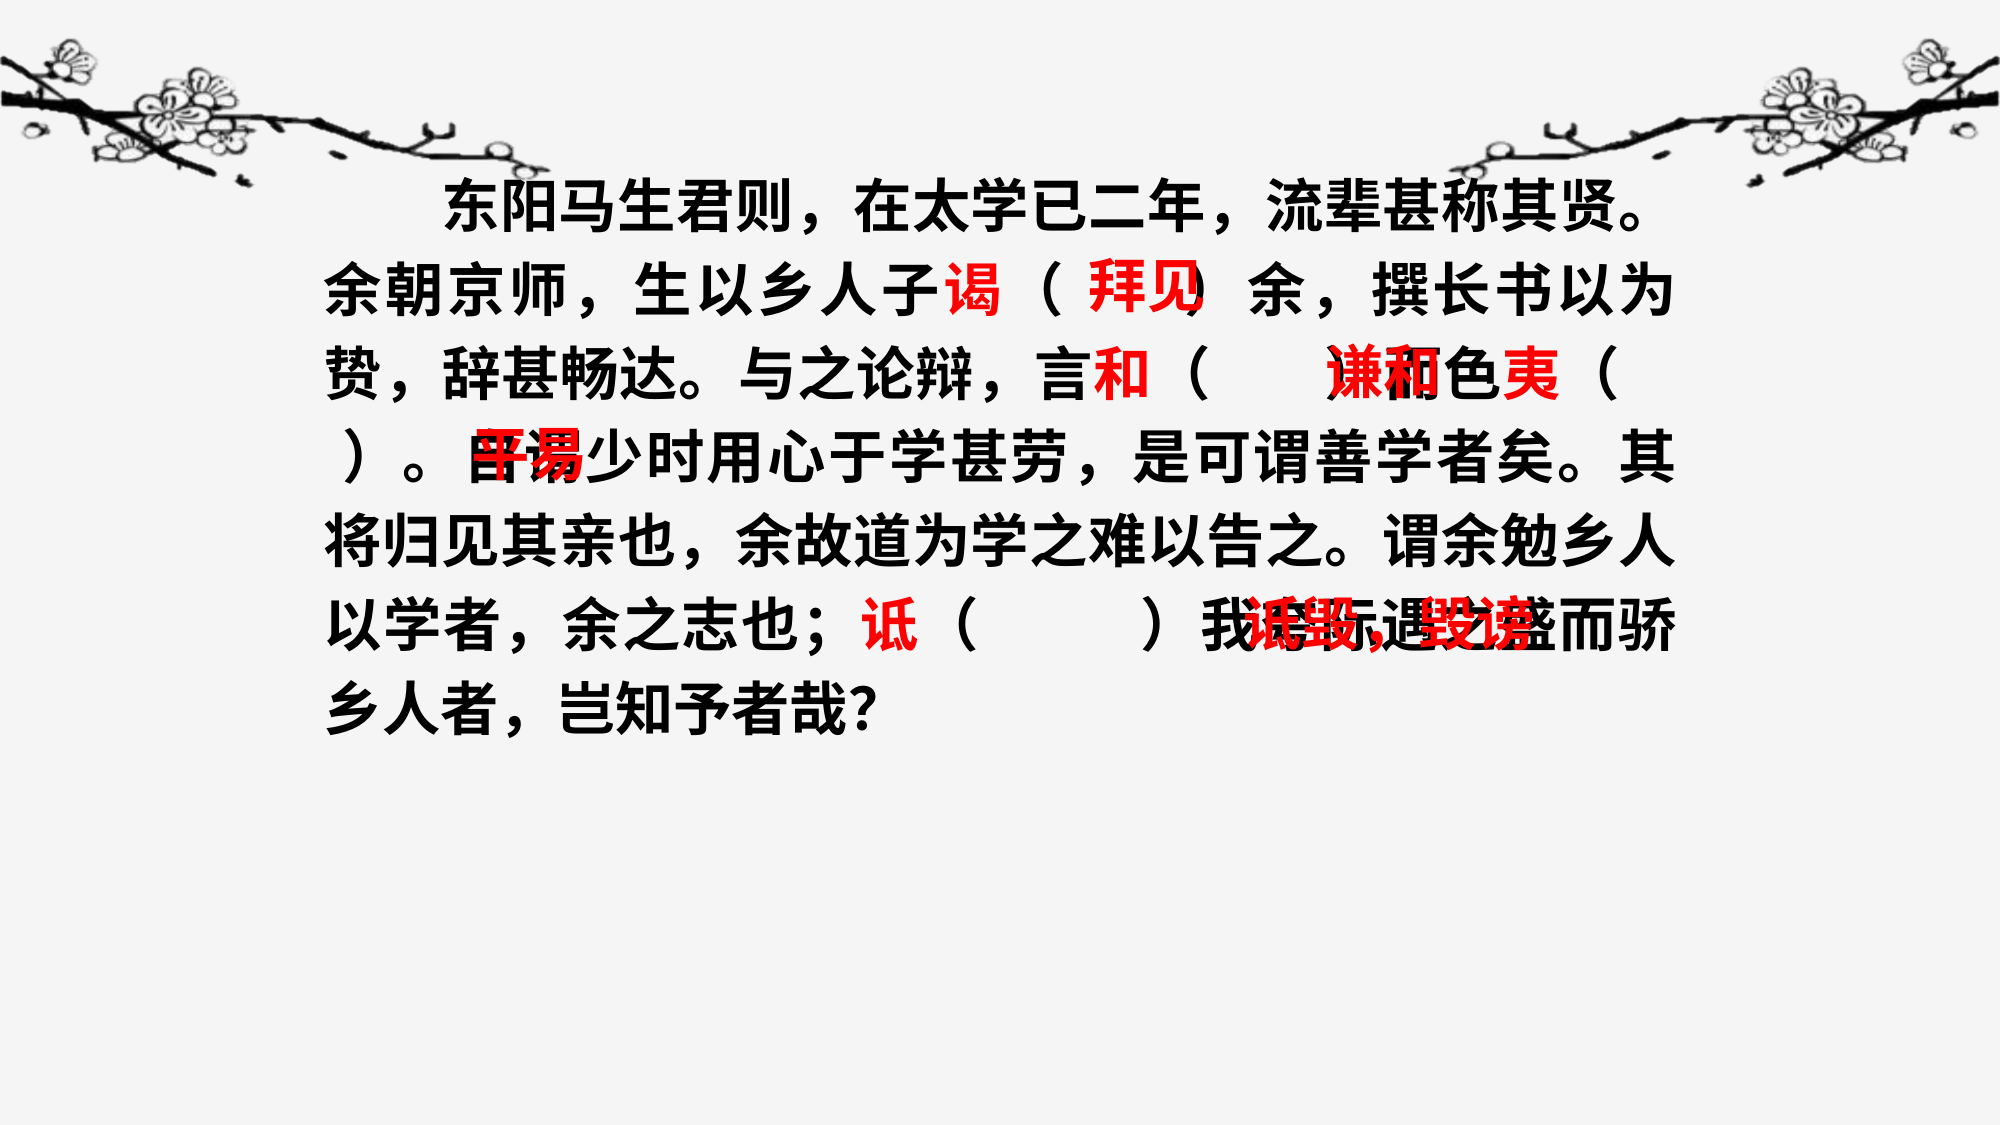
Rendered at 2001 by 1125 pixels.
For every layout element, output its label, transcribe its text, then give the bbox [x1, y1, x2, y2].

text_box 谦和 [1311, 313, 1468, 413]
text_box 东阳马生君则，在太学已二年，流辈甚称其贤。余朝京师，生以乡人子谒（ ）余，撰长书以为贽，辞甚畅达。与之论辩，言和（ ）而色夷（ ）。自谓少时用心于学甚劳，是可谓善学者矣。其将归见其亲也，余故道为学之难以告之。谓余勉乡人以学者，余之志也；诋（ ）我夸际遇之盛而骄乡人者，岂知予者哉？ [309, 147, 1692, 750]
text_box 平易 [456, 395, 613, 495]
picture [0, 0, 673, 310]
text_box 诋毁，毁谤 [1228, 565, 1566, 665]
picture [1327, 0, 2000, 310]
text_box 拜见 [1074, 227, 1278, 327]
